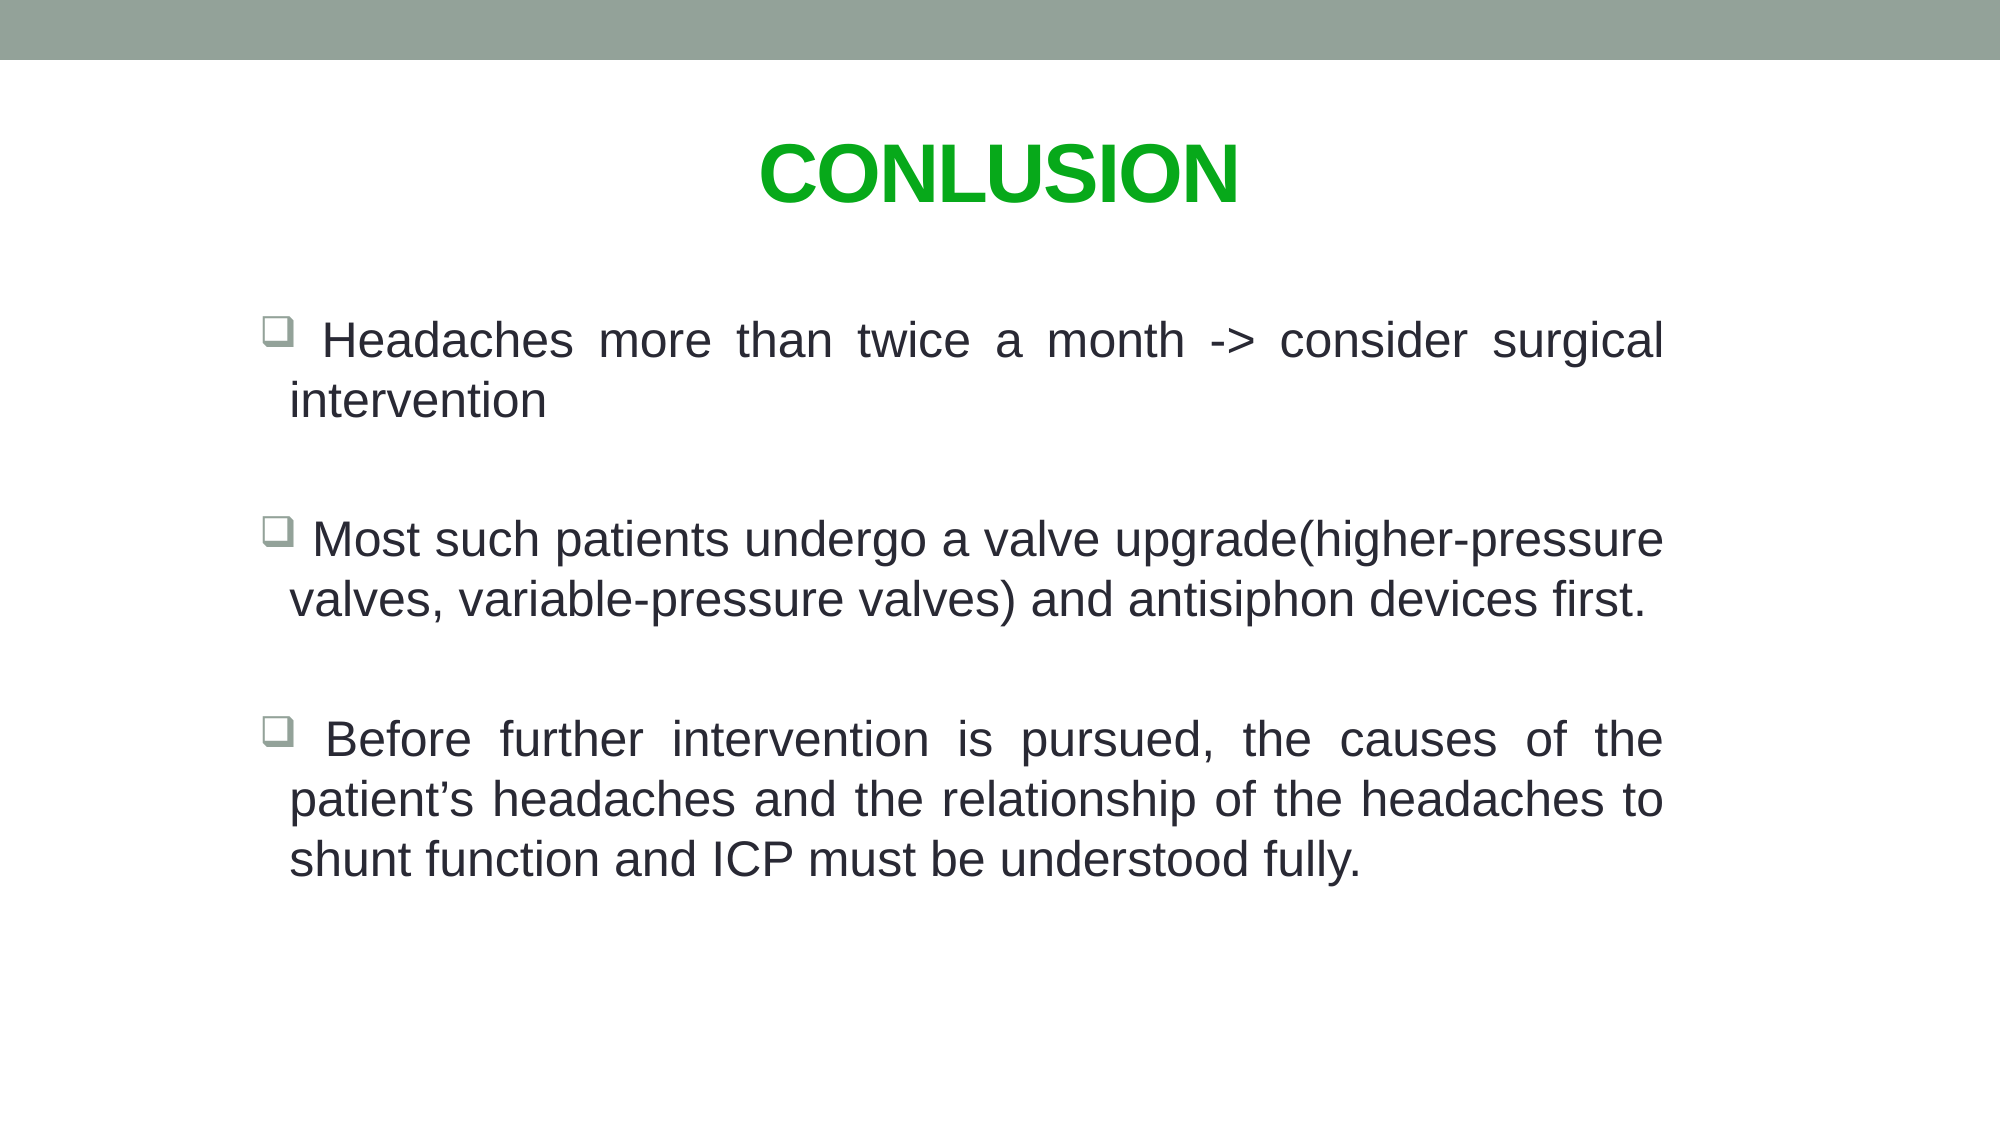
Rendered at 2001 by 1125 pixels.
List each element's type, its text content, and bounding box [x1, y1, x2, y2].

list Headaches more than twice a month -> consider surgical intervention Most such patients undergo a valve upgrade(higher-pressure valves, variable-pressure valves) and antisiphon devices first. Before further intervention is pursued, the causes of the patient’s headaches and the relationship of the headaches to shunt function and ICP must be understood fully. [244, 299, 1680, 1067]
title CONLUSION [99, 87, 1900, 250]
